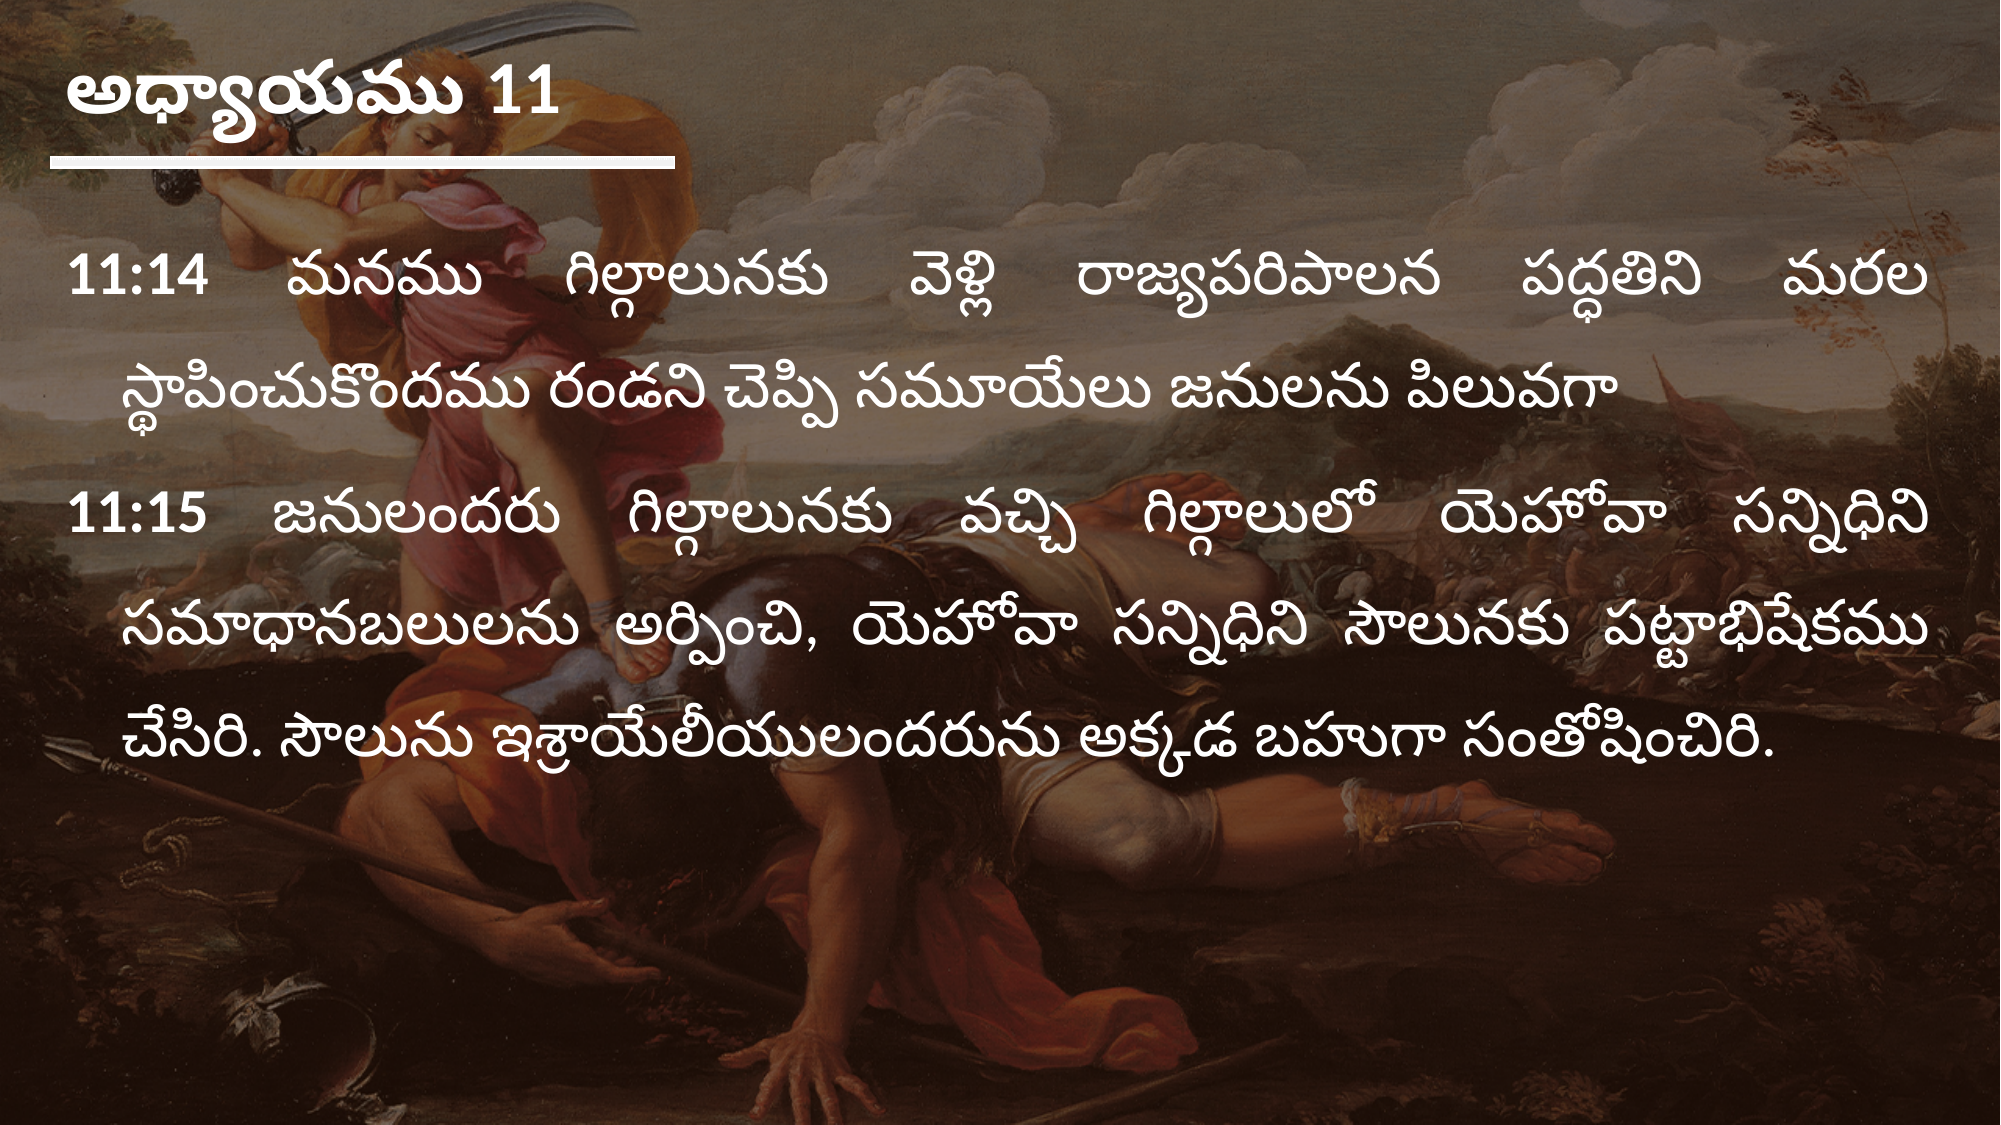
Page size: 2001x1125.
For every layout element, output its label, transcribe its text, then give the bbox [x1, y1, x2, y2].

list 11:14 మనము గిల్గాలునకు వెళ్లి రాజ్యపరిపాలన పద్ధతిని మరల స్థాపించుకొందము రండని చెప్పి సమూయేలు జనులను పిలువగా 11:15 జనులందరు గిల్గాలునకు వచ్చి గిల్గాలులో యెహోవా సన్నిధిని సమాధానబలులను అర్పించి, యెహోవా సన్నిధిని సౌలునకు పట్టాభిషేకము చేసిరి. సౌలును ఇశ్రాయేలీయులందరును అక్కడ బహుగా సంతోషించిరి. [50, 187, 1946, 1063]
picture [0, 0, 2000, 1125]
title అధ్యాయము 11 [50, 0, 1925, 167]
